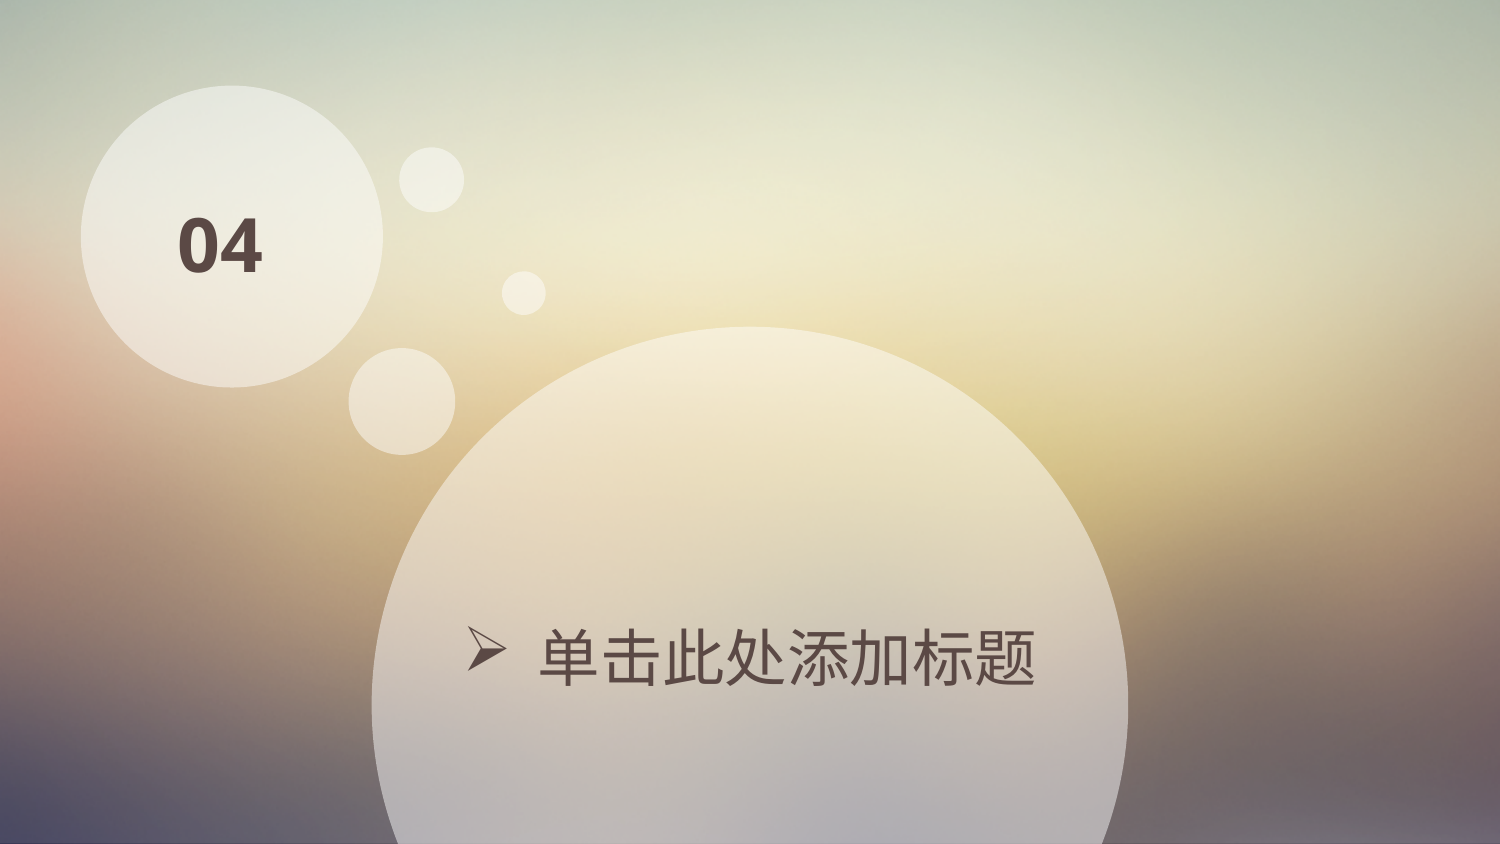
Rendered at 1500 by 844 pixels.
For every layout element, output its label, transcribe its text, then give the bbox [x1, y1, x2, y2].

text_box 单击此处添加标题 [447, 612, 1053, 702]
text_box 标题 [0, 0, 1500, 844]
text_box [96, 61, 523, 477]
text_box [370, 325, 1130, 844]
